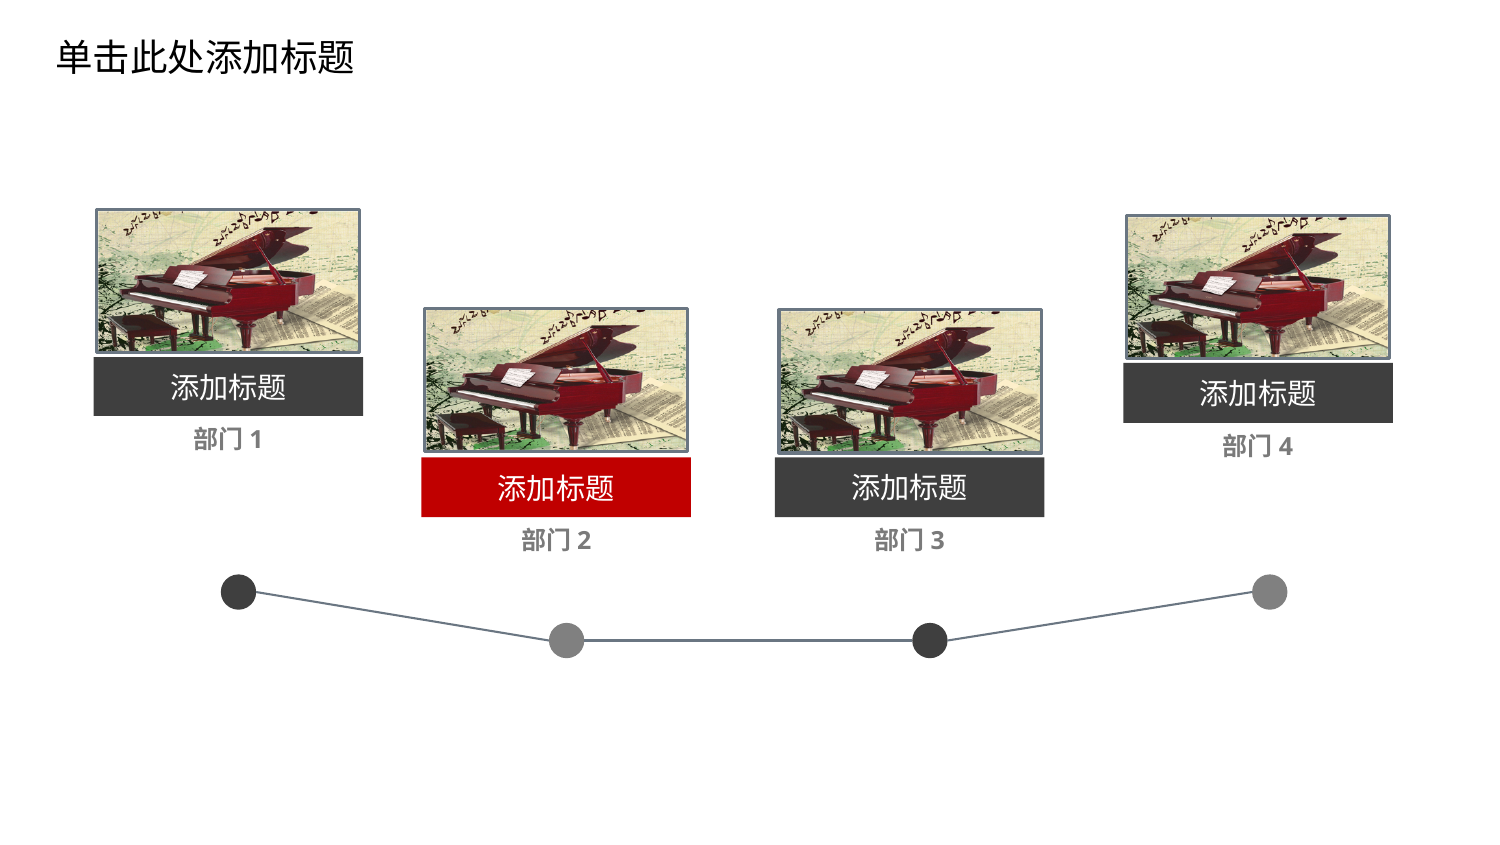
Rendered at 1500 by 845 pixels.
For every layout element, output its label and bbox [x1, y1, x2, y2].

picture [98, 210, 359, 352]
text_box [910, 620, 948, 661]
text_box [93, 356, 364, 462]
picture [1127, 216, 1389, 358]
picture [780, 311, 1041, 452]
picture [425, 309, 687, 451]
text_box [774, 457, 1045, 563]
text_box [1250, 572, 1290, 612]
text_box [255, 591, 550, 641]
text_box [218, 572, 259, 612]
text_box [421, 457, 692, 563]
text_box [947, 591, 1253, 641]
text_box [548, 620, 587, 661]
text_box [1123, 362, 1394, 469]
